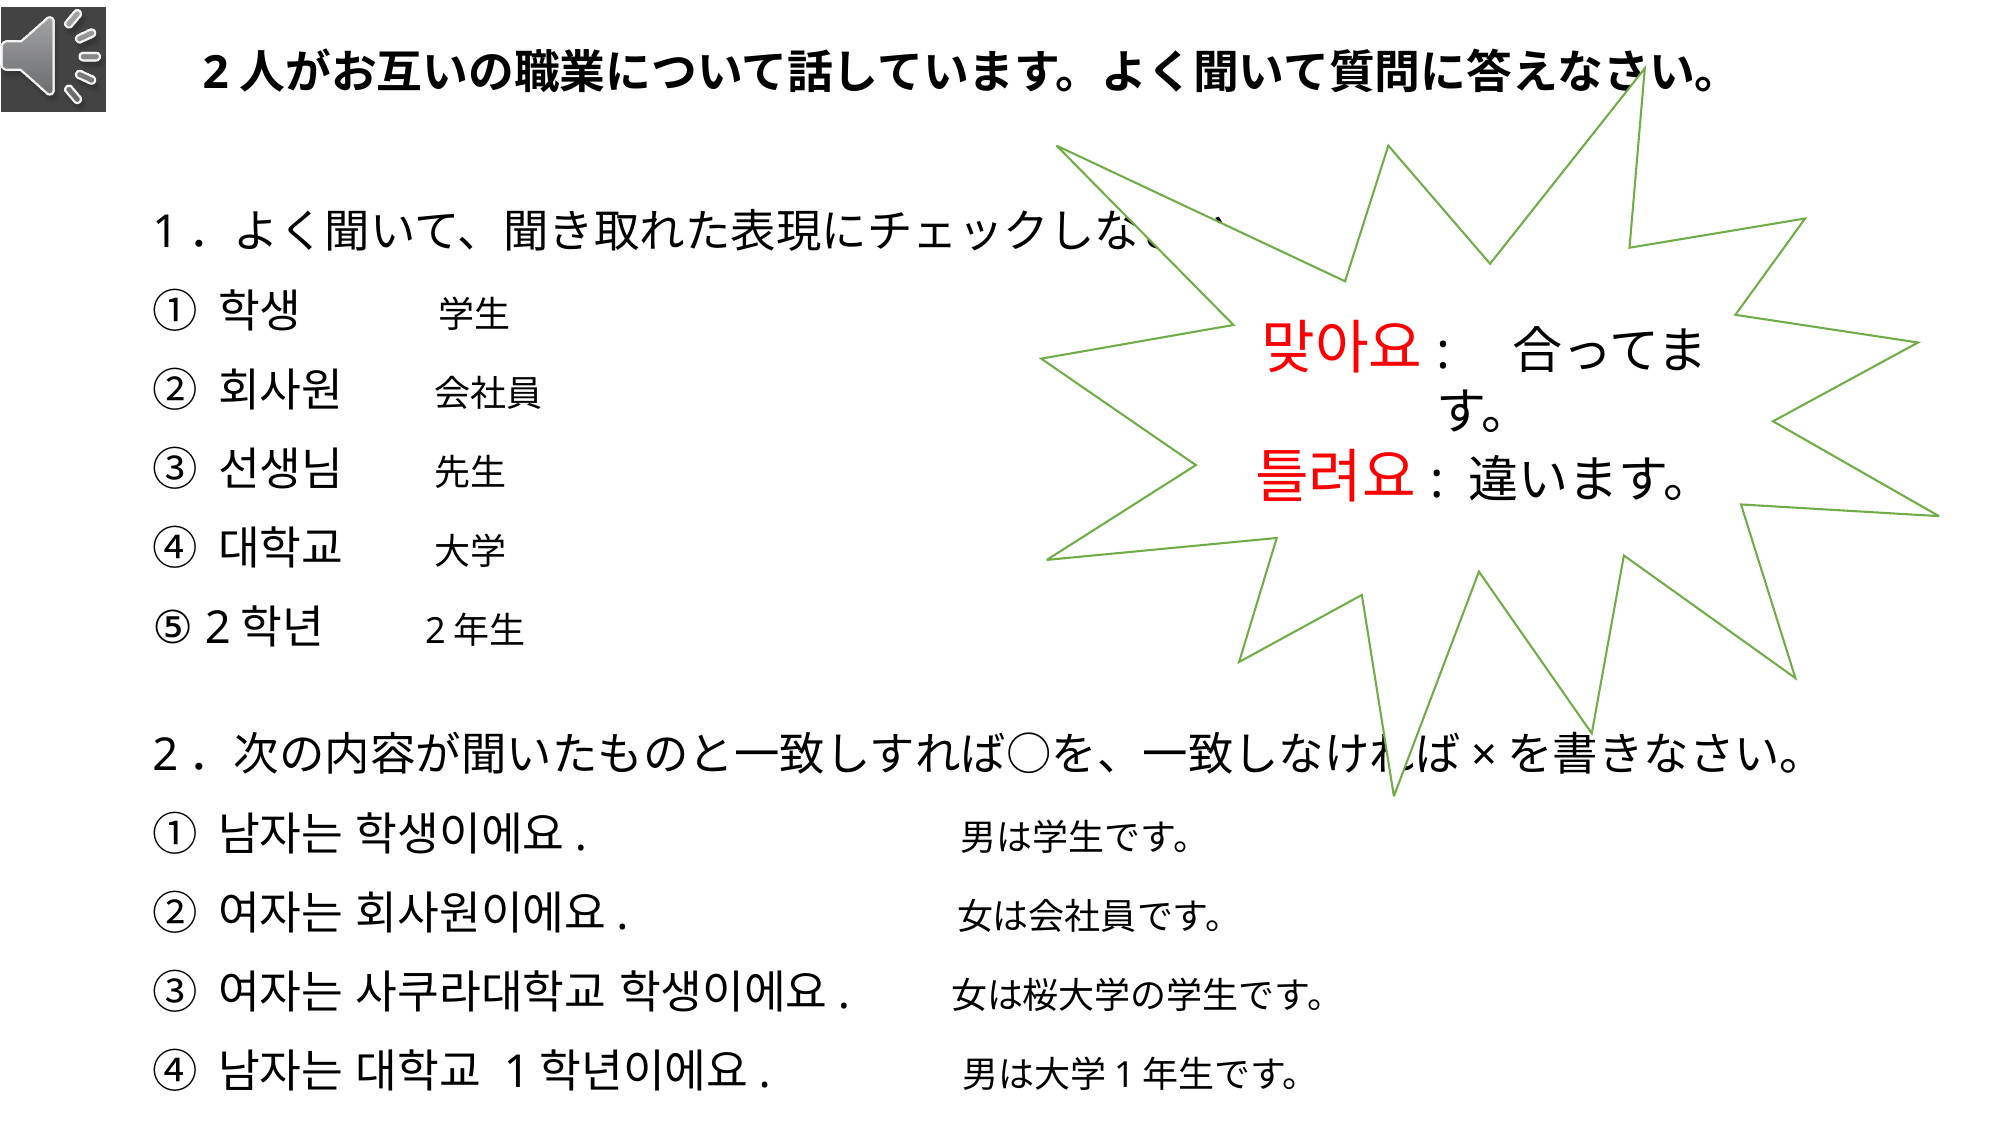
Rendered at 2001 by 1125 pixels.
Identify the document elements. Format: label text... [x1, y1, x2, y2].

list 1．よく聞いて、聞き取れた表現にチェックしなさい。 ① 학생 学生 ② 회사원 会社員 ③ 선생님 先生 ④ 대학교 大学 ⑤ 2학년 2年生 2．次の内容が聞いたものと一致しすれば○を、一致しなければ×を書きなさい。 ① 남자는 학생이에요. 男は学生です。 ② 여자는 회사원이에요. 女は会社員です。 ③ 여자는 사쿠라대학교 학생이에요. 女は桜大学の学生です。 ④ 남자는 대학교 1학년이에요. 男は大学1年生です。 [137, 136, 1863, 1108]
title 2人がお互いの職業について話しています。よく聞いて質問に答えなさい。 [16, 5, 1880, 143]
picture [0, 5, 108, 113]
text_box 맞아요: 合ってます。 틀려요: 違います。 [1038, 64, 1940, 797]
